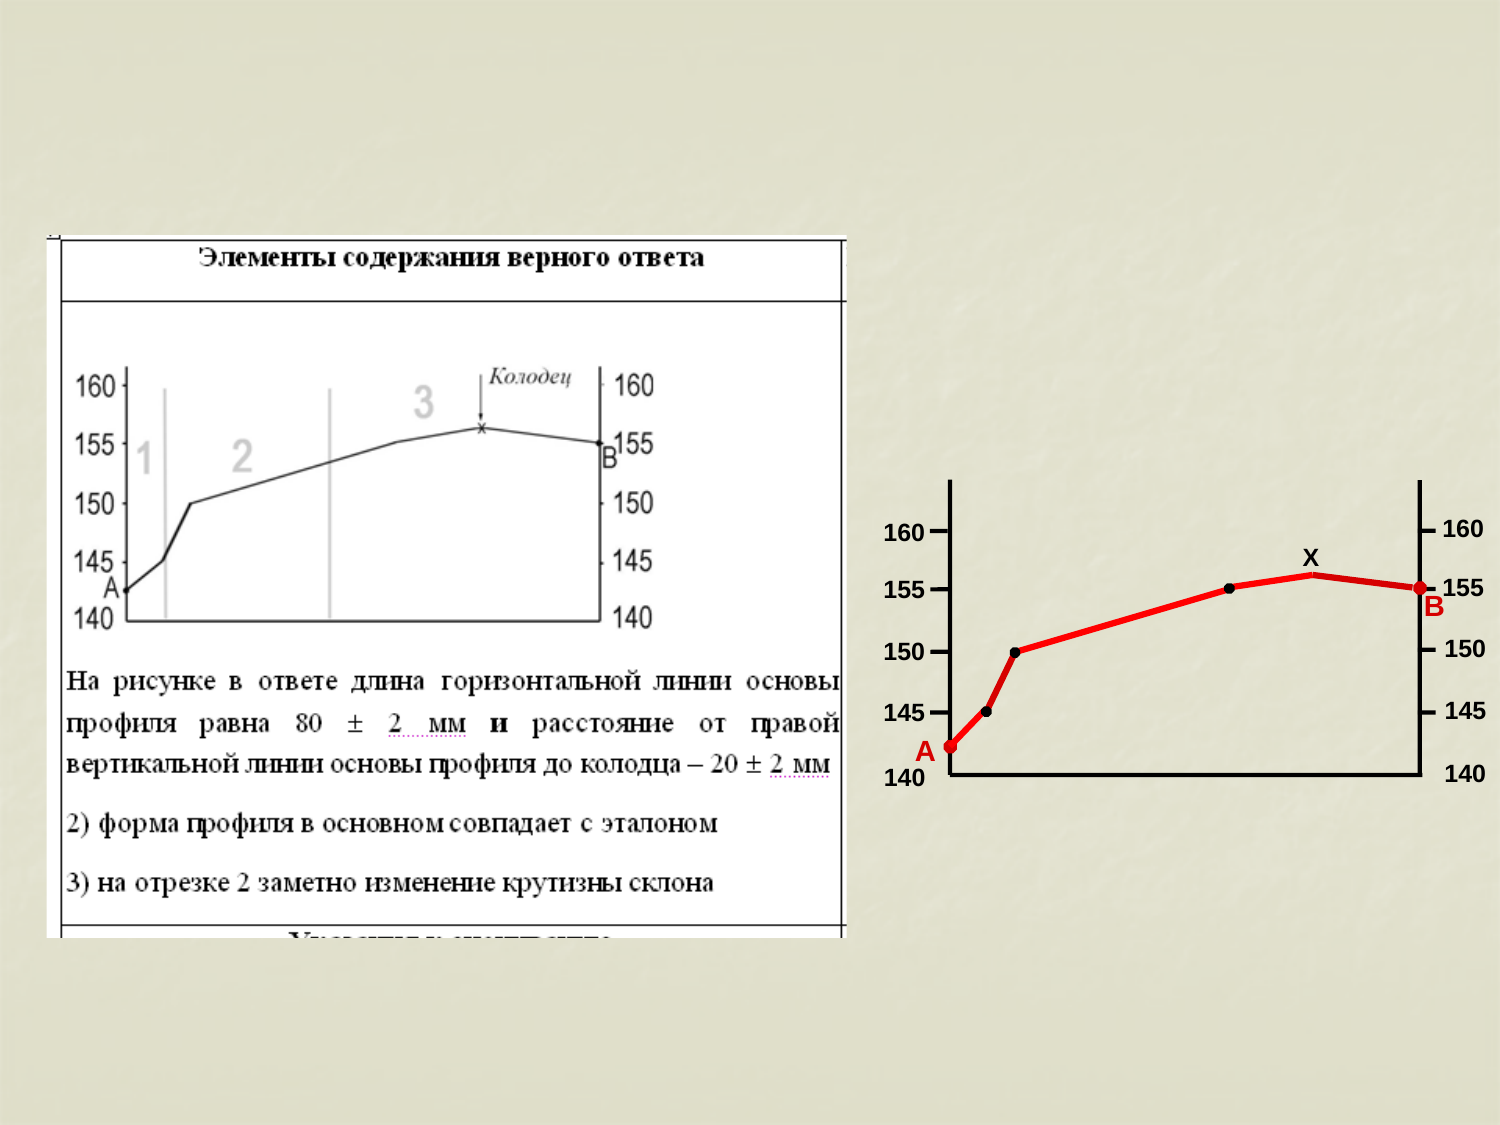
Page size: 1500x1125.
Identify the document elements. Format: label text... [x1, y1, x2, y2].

text_box [981, 707, 991, 717]
text_box 145 [852, 689, 961, 734]
text_box 150 [852, 628, 961, 674]
text_box [1010, 648, 1020, 657]
picture [46, 235, 847, 938]
text_box В [1409, 580, 1472, 631]
text_box Х [1260, 534, 1361, 579]
text_box 160 [1407, 505, 1500, 551]
text_box А [899, 724, 963, 775]
text_box 140 [852, 753, 961, 799]
text_box 160 [852, 508, 961, 554]
text_box 155 [1407, 564, 1500, 609]
text_box 145 [1409, 687, 1500, 733]
text_box 150 [1409, 624, 1500, 670]
text_box 140 [1409, 750, 1500, 795]
text_box [1224, 584, 1234, 593]
text_box 155 [852, 565, 961, 611]
